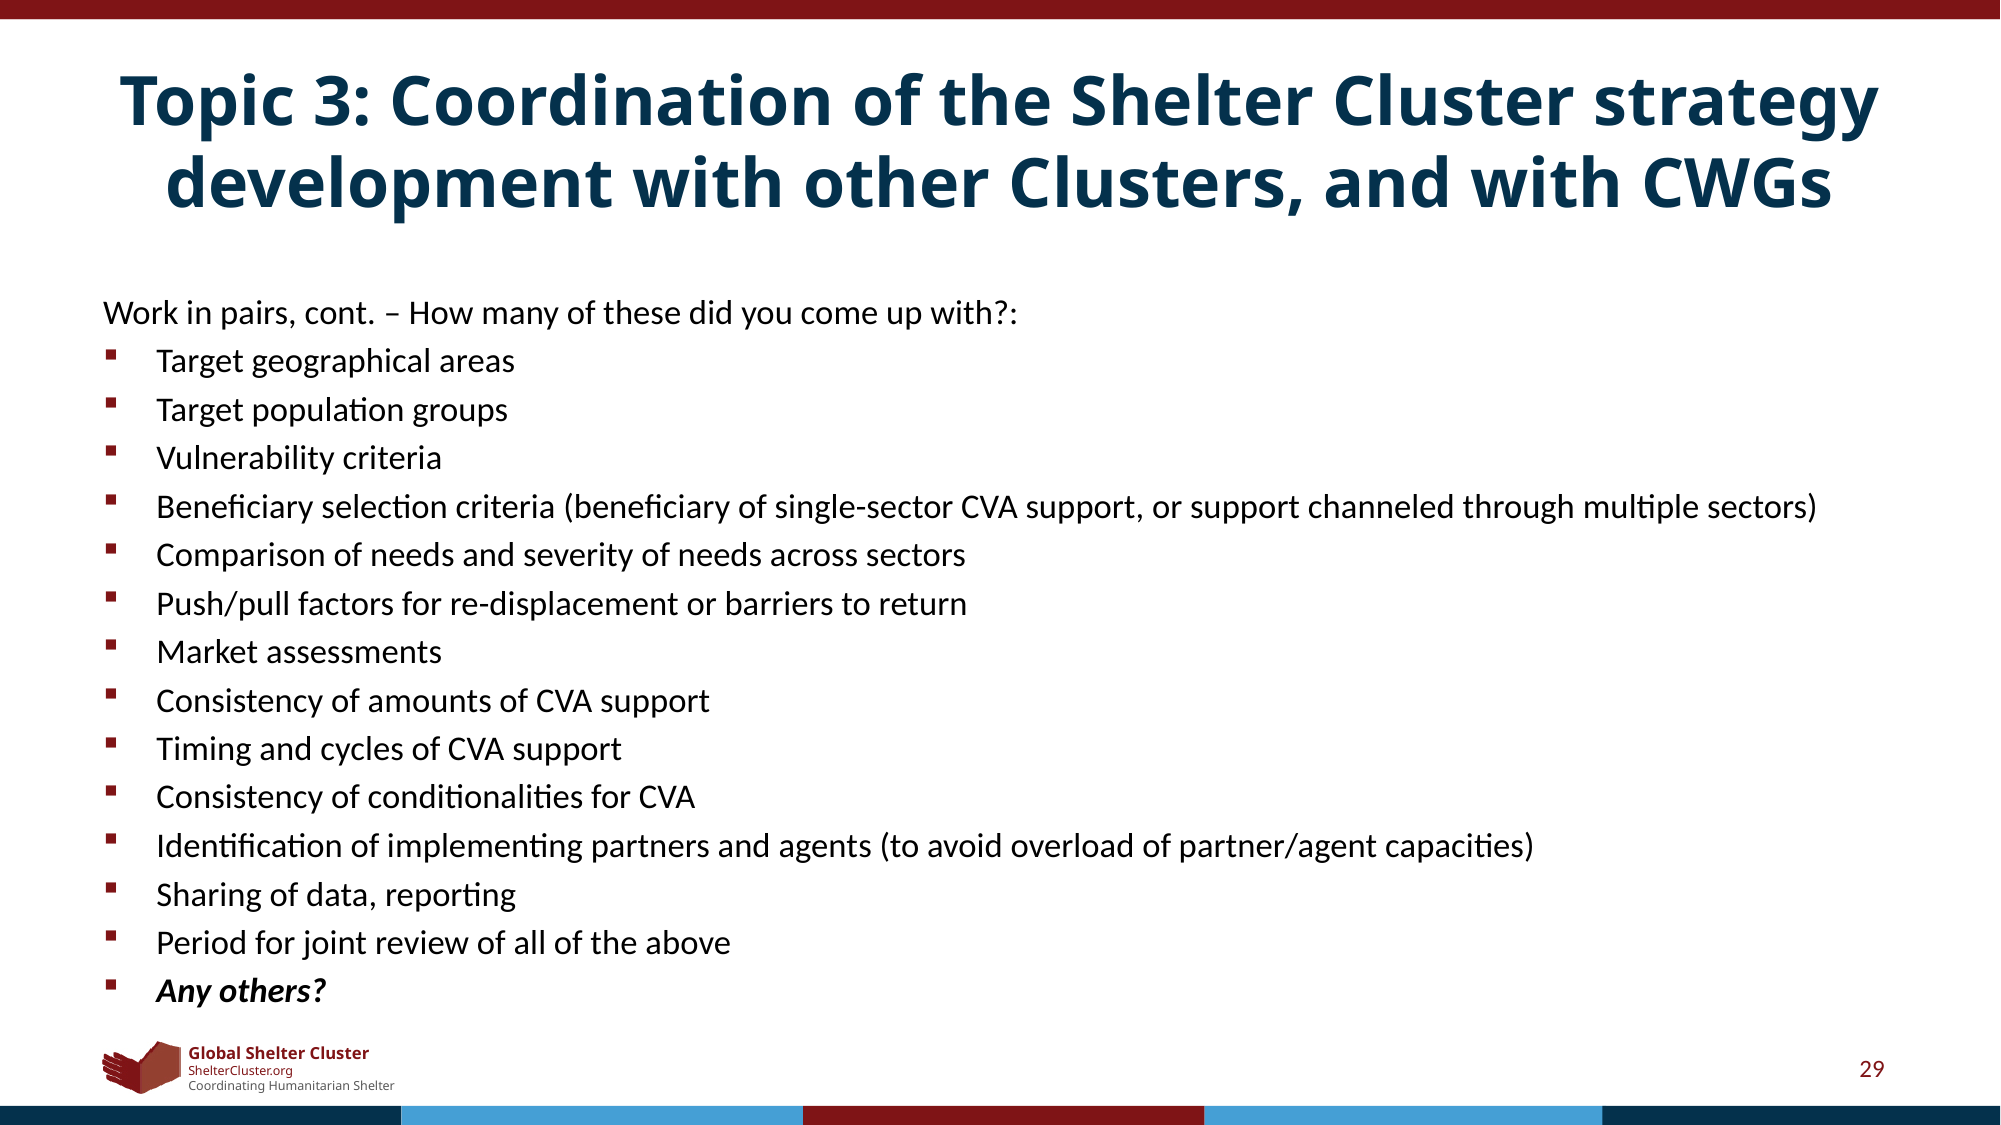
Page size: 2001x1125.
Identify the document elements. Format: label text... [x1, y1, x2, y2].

picture [102, 1041, 181, 1094]
slide_number 29 [1433, 1037, 1900, 1098]
title Topic 3: Coordination of the Shelter Cluster strategy development with other Clusters, and with CWGs [99, 45, 1900, 233]
list Work in pairs, cont. – How many of these did you come up with?: Target geographical areas Target population groups Vulnerability criteria Beneficiary selection criteria (beneficiary of single-sector CVA support, or support channeled through multiple sectors) Comparison of needs and severity of needs across sectors Push/pull factors for re-displacement or barriers to return Market assessments Consistency of amounts of CVA support Timing and cycles of CVA support Consistency of conditionalities for CVA Identification of implementing partners and agents (to avoid overload of partner/agent capacities) Sharing of data, reporting Period for joint review of all of the above Any others? [88, 282, 1889, 1023]
